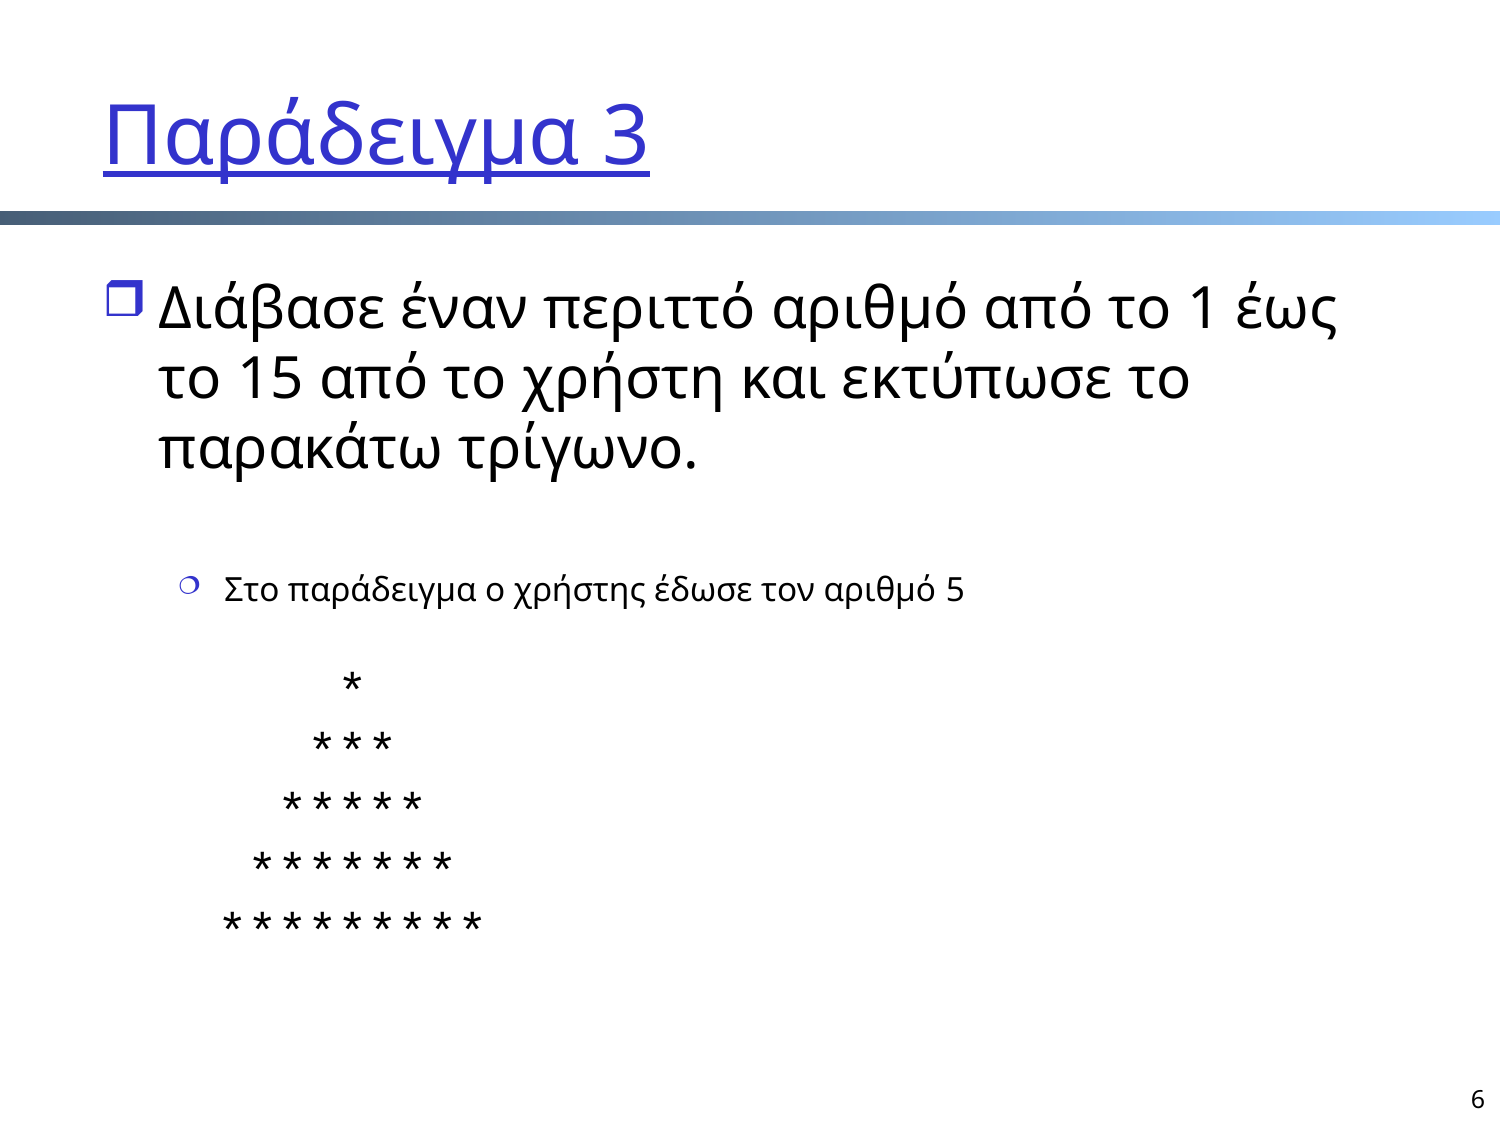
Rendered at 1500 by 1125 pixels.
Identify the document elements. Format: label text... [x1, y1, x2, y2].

text_box * *** ***** ******* ********* [112, 651, 599, 967]
title Παράδειγμα 3 [87, 37, 1363, 225]
list Διάβασε έναν περιττό αριθμό από το 1 έως το 15 από το χρήστη και εκτύπωσε το παρακάτω τρίγωνο. Στο παράδειγμα ο χρήστης έδωσε τον αριθμό 5 [87, 262, 1363, 988]
slide_number 6 [1150, 1049, 1500, 1125]
